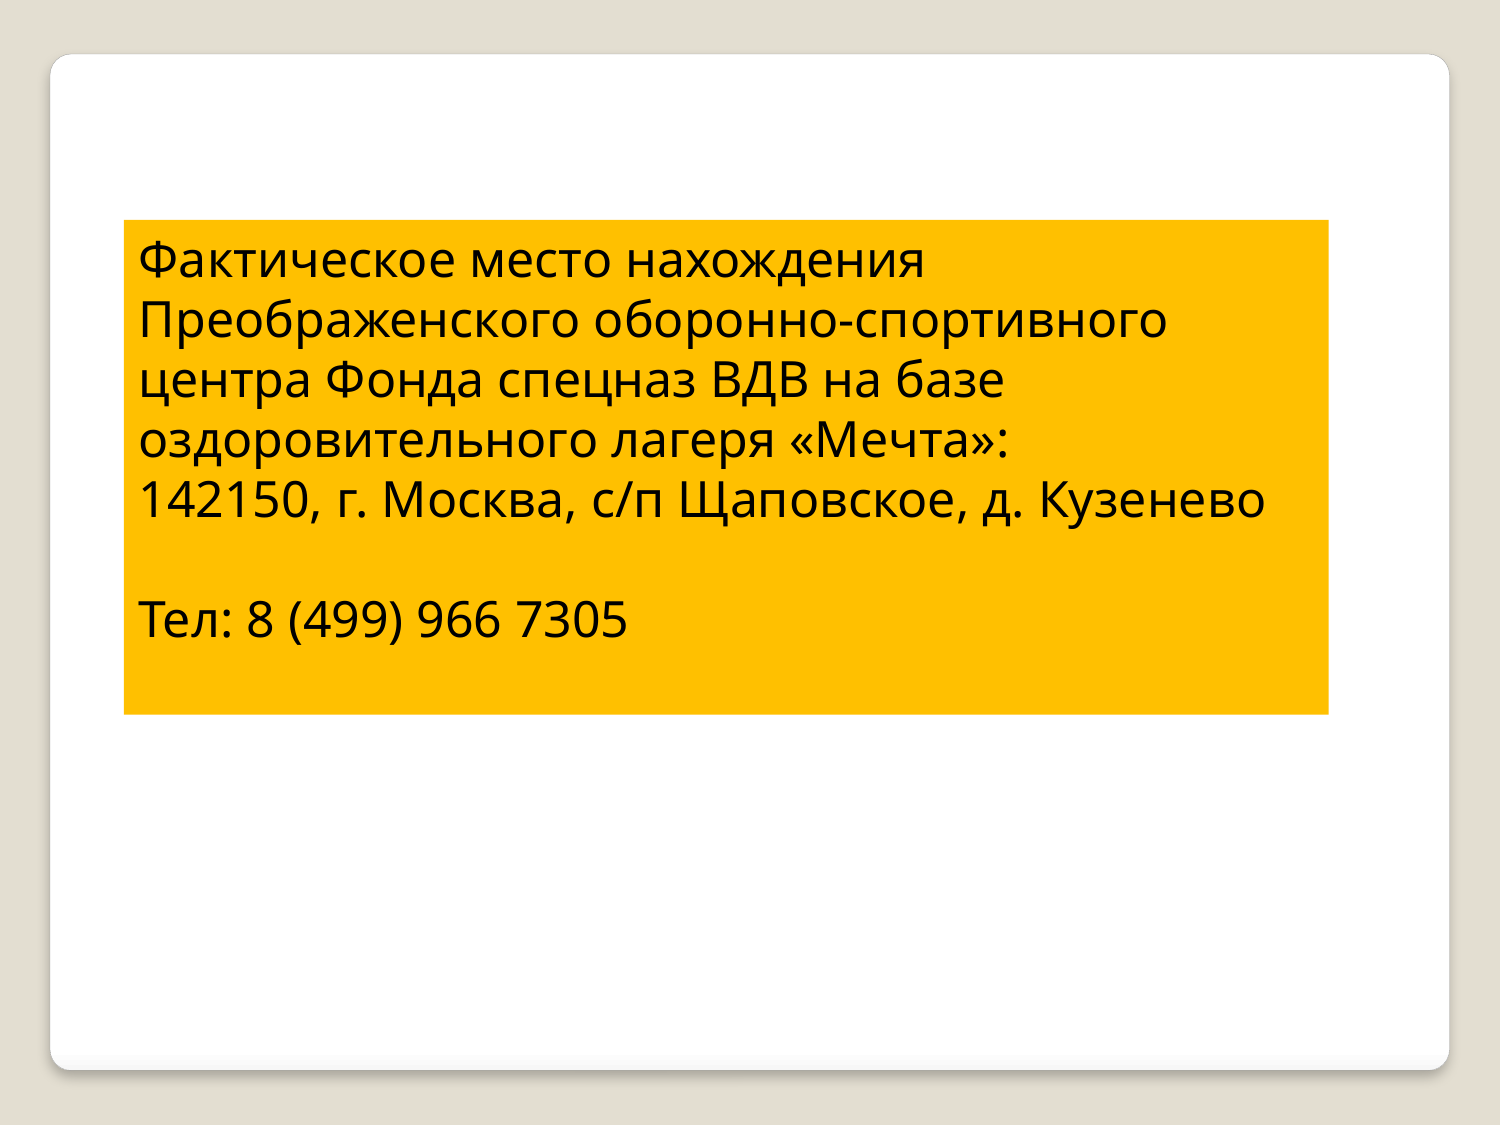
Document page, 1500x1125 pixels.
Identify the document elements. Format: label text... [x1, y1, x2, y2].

text_box Фактическое место нахождения Преображенского оборонно-спортивного центра Фонда спецназ ВДВ на базе оздоровительного лагеря «Мечта»: 142150, г. Москва, с/п Щаповское, д. Кузенево Тел: 8 (499) 966 7305 [123, 219, 1329, 715]
